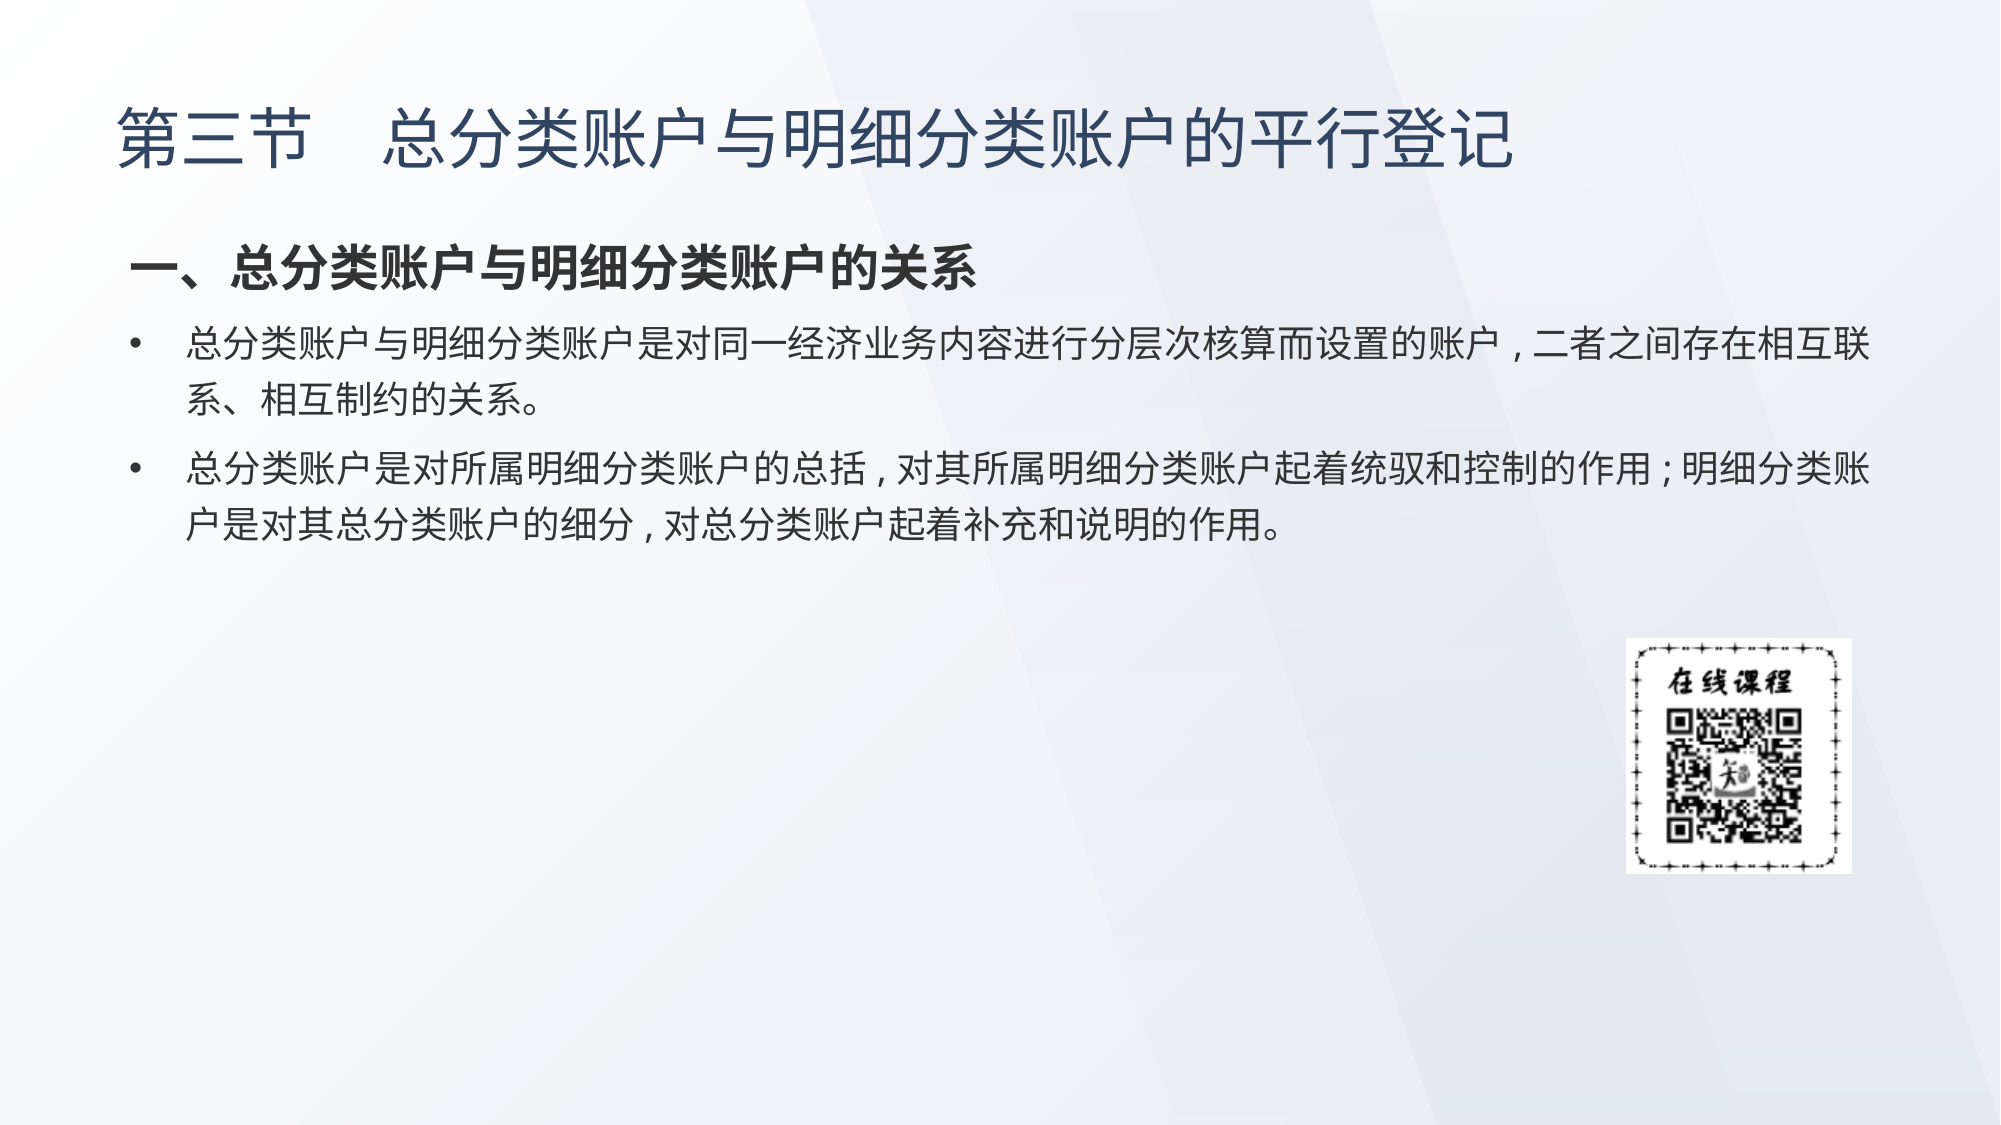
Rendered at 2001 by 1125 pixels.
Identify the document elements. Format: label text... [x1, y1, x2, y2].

picture [1626, 638, 1852, 874]
text_box 一、总分类账户与明细分类账户的关系 总分类账户与明细分类账户是对同一经济业务内容进行分层次核算而设置的账户,二者之间存在相互联系、相互制约的关系。 总分类账户是对所属明细分类账户的总括,对其所属明细分类账户起着统驭和控制的作用;明细分类账户是对其总分类账户的细分,对总分类账户起着补充和说明的作用。 [114, 213, 1886, 1013]
title 第三节 总分类账户与明细分类账户的平行登记 [114, 59, 1886, 178]
